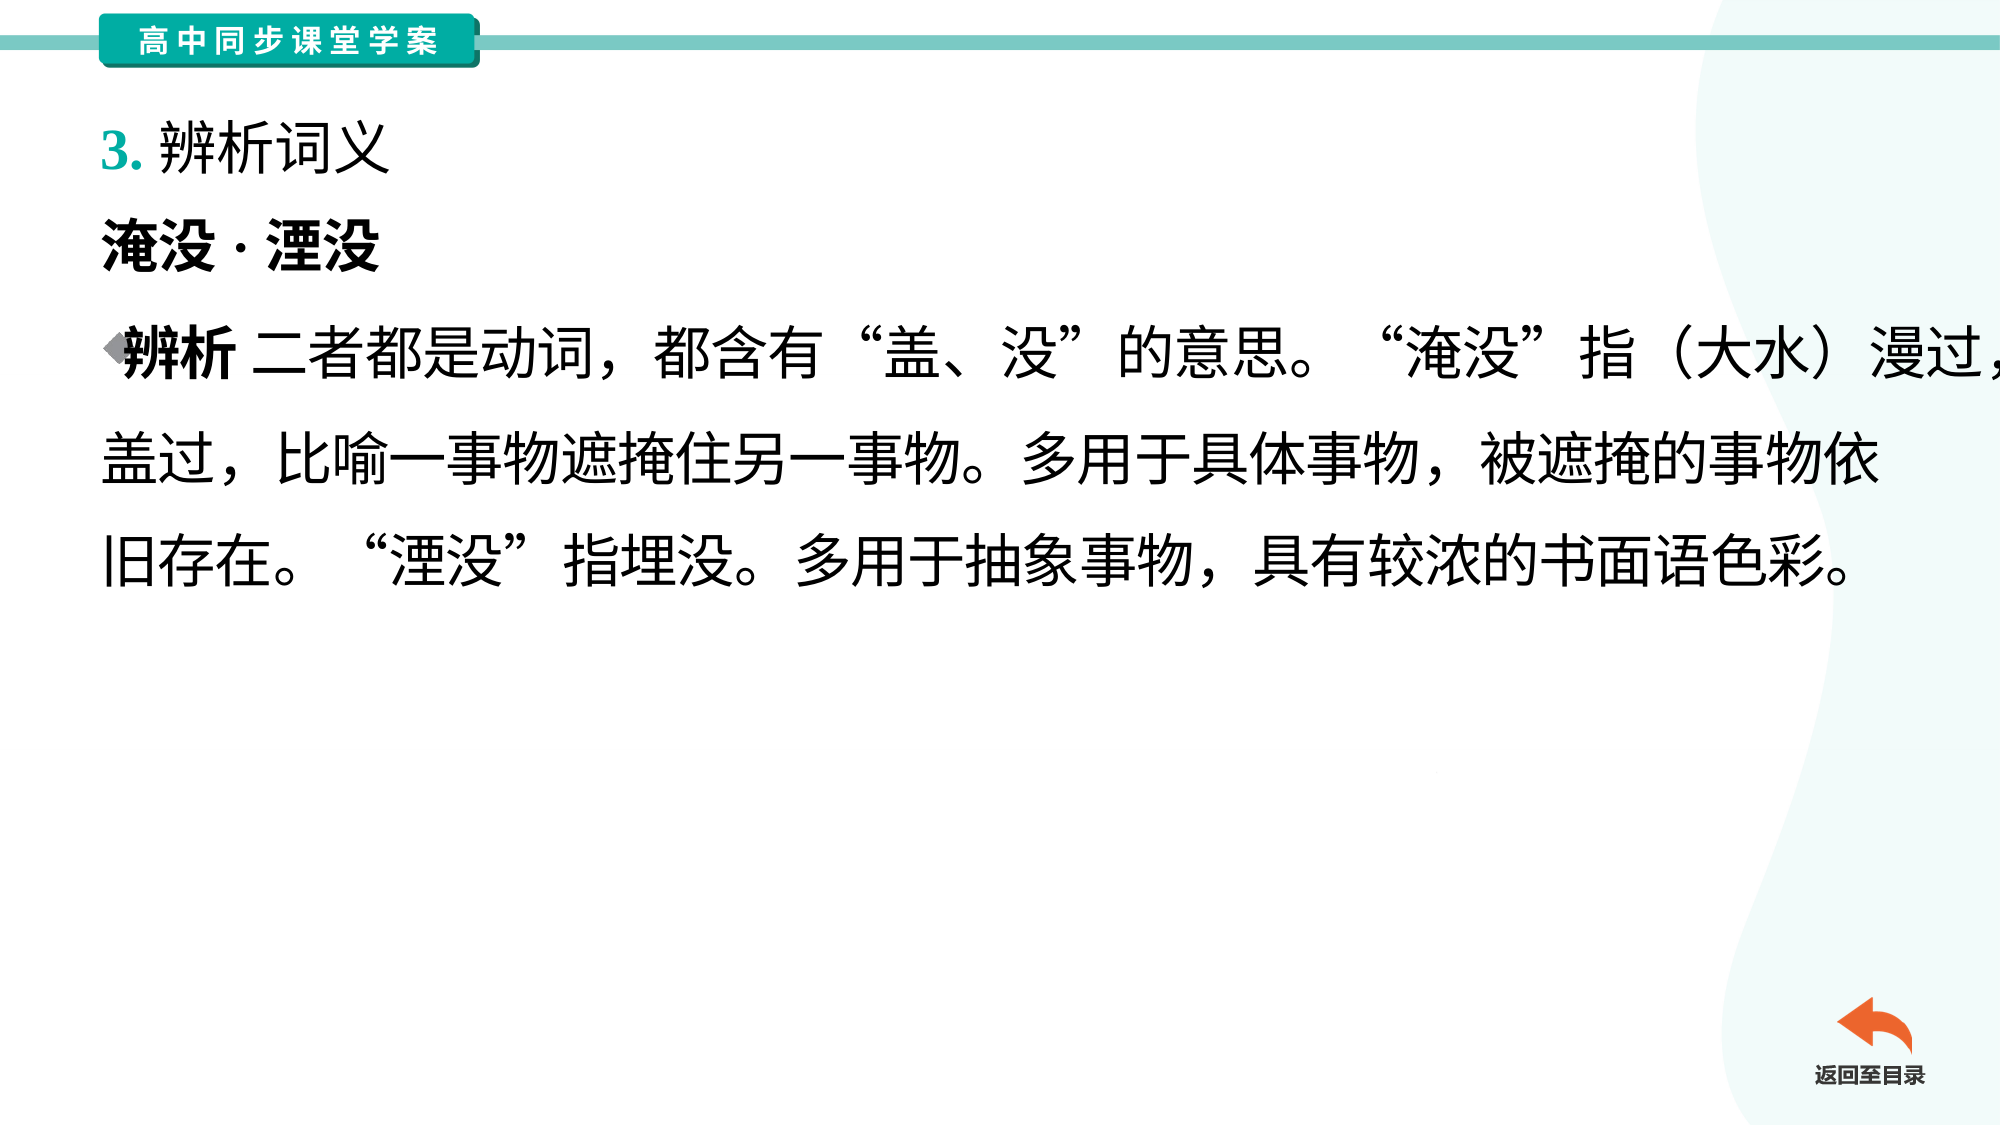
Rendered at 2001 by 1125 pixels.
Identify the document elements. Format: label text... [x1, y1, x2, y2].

text_box 淹没·湮没 [100, 175, 1899, 269]
picture [0, 0, 2000, 1125]
text_box 辨析 二者都是动词，都含有“盖、没”的意思。“淹没”指（大水）漫过， 盖过，比喻一事物遮掩住另一事物。多用于具体事物，被遮掩的事物依 旧存在。“湮没”指埋没。多用于抽象事物，具有较浓的书面语色彩。 [100, 279, 1899, 584]
text_box 3.辨析词义 [100, 76, 1899, 170]
